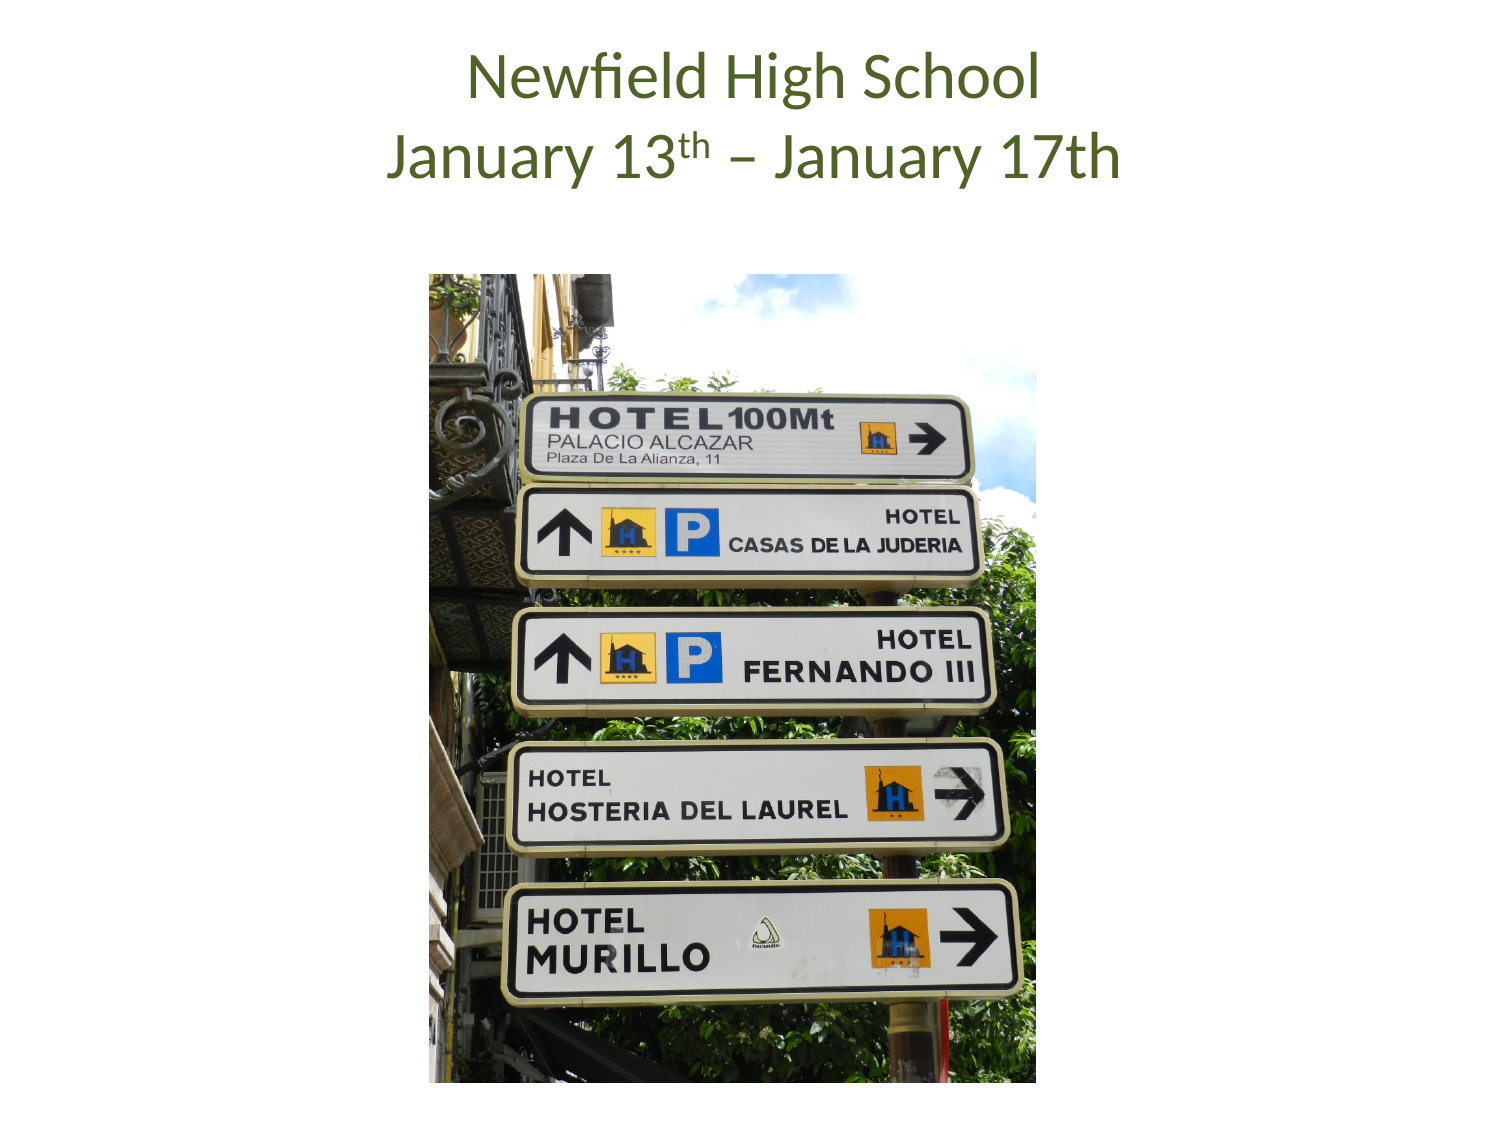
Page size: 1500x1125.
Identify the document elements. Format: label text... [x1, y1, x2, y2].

text_box Newfield High School January 13th – January 17th [371, 24, 1138, 200]
picture [429, 274, 1036, 1083]
